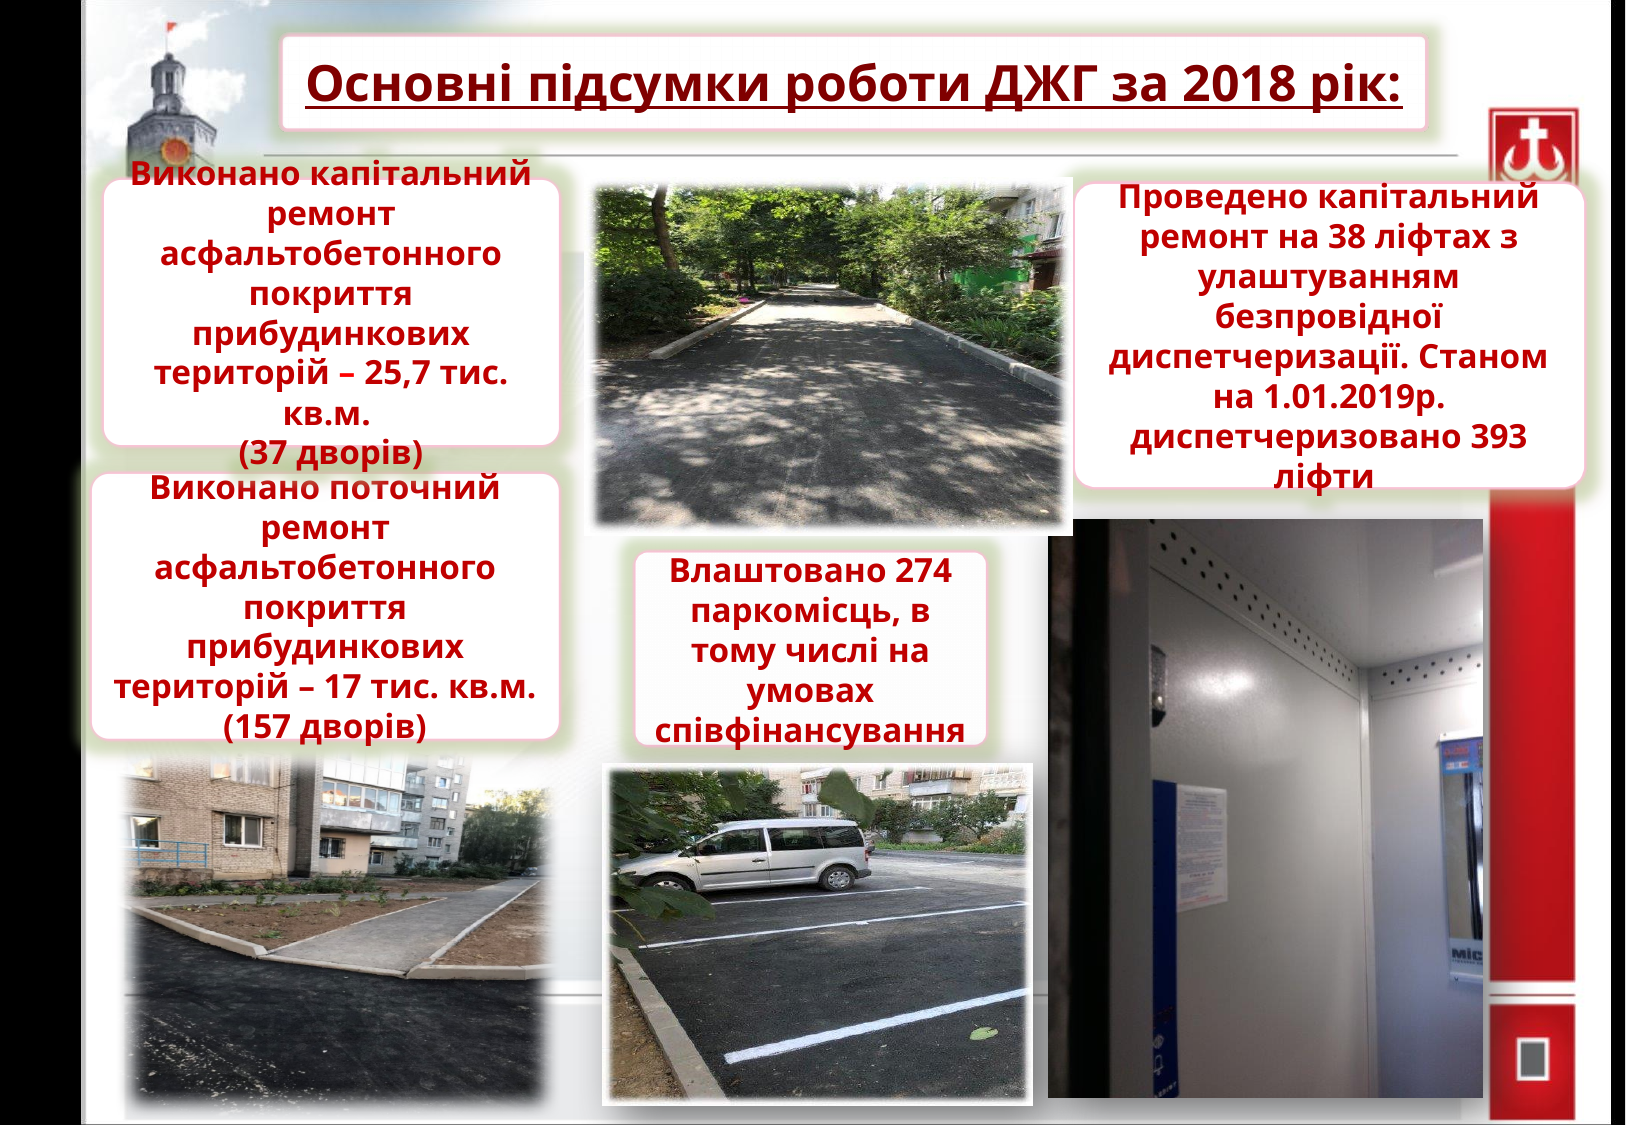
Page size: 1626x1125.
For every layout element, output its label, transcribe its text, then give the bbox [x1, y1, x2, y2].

text_box Влаштовано 274 паркомісць, в тому числі на умовах співфінансування [635, 580, 987, 742]
text_box Виконано капітальний ремонт асфальтобетонного покриття прибудинкових територій – 25,7 тис. кв.м. (37 дворів) [103, 179, 560, 446]
text_box Виконано поточний ремонт асфальтобетонного покриття прибудинкових територій – 17 тис. кв.м. (157 дворів) [91, 473, 559, 739]
text_box Основні підсумки роботи ДЖГ за 2018 рік: [283, 37, 1425, 129]
picture [0, 0, 1626, 1125]
text_box Проведено капітальний ремонт на 38 ліфтах з улаштуванням безпровідної диспетчеризації. Станом на 1.01.2019р. диспетчеризовано 393 ліфти [1086, 182, 1585, 488]
